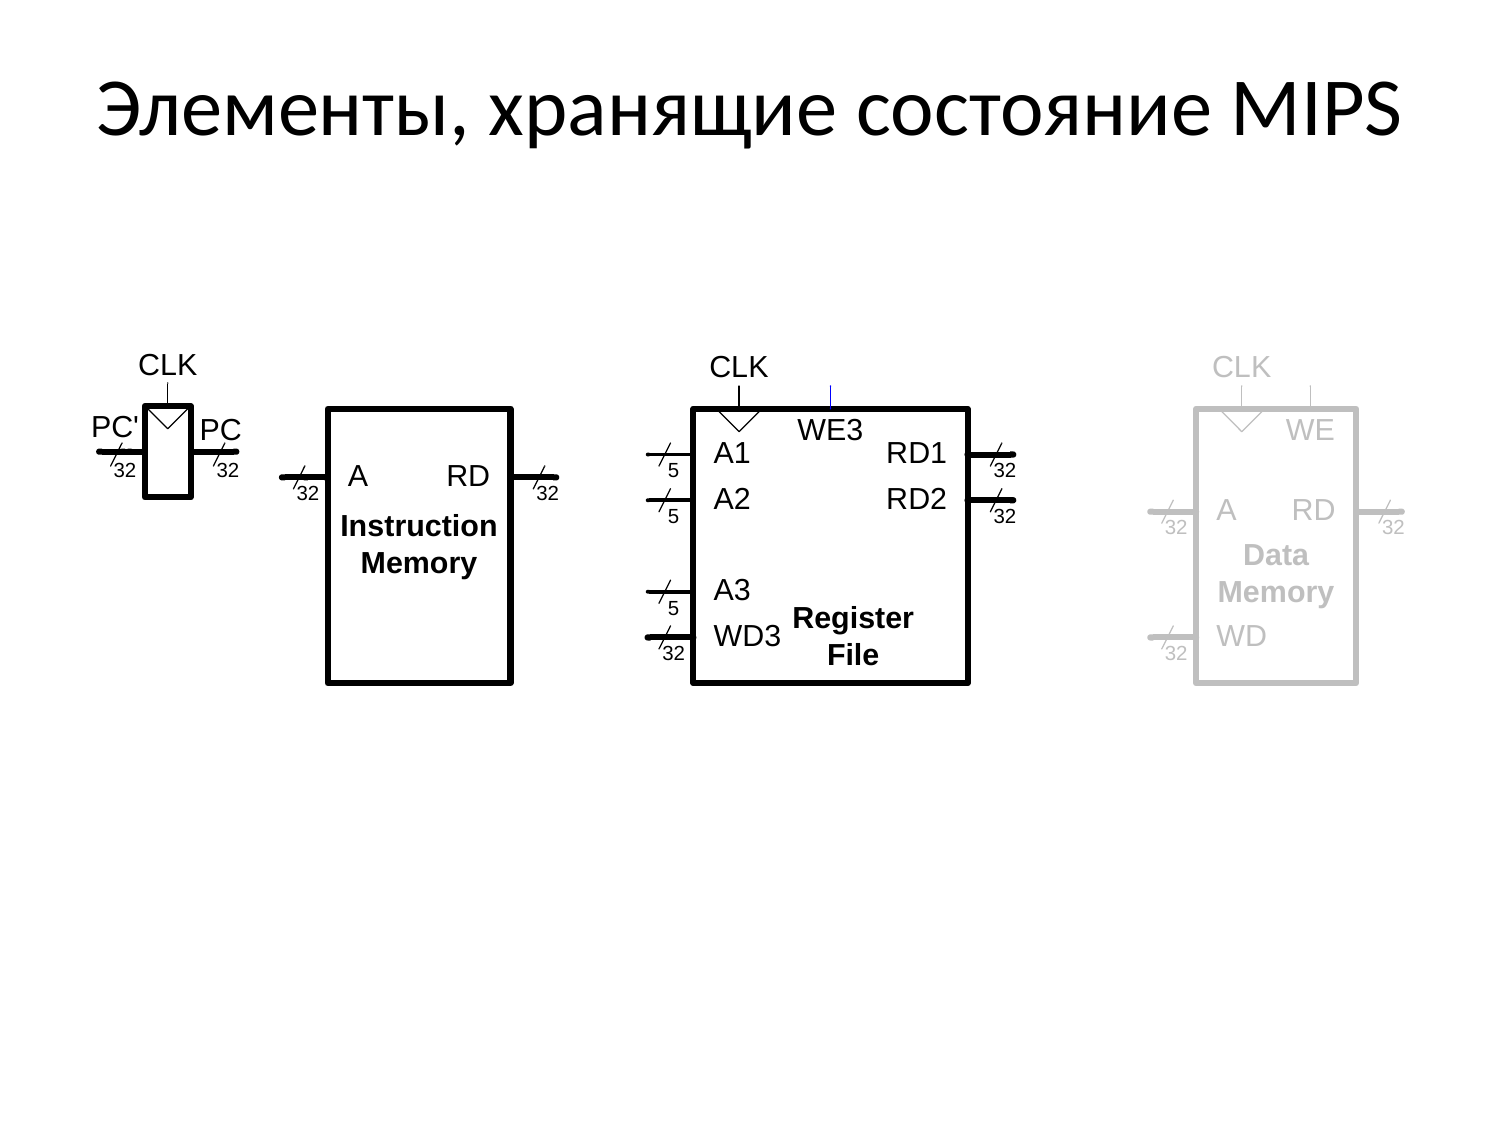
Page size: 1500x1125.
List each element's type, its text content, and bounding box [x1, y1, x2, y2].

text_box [64, 314, 1460, 707]
title Элементы, хранящие состояние MIPS [75, 45, 1425, 161]
